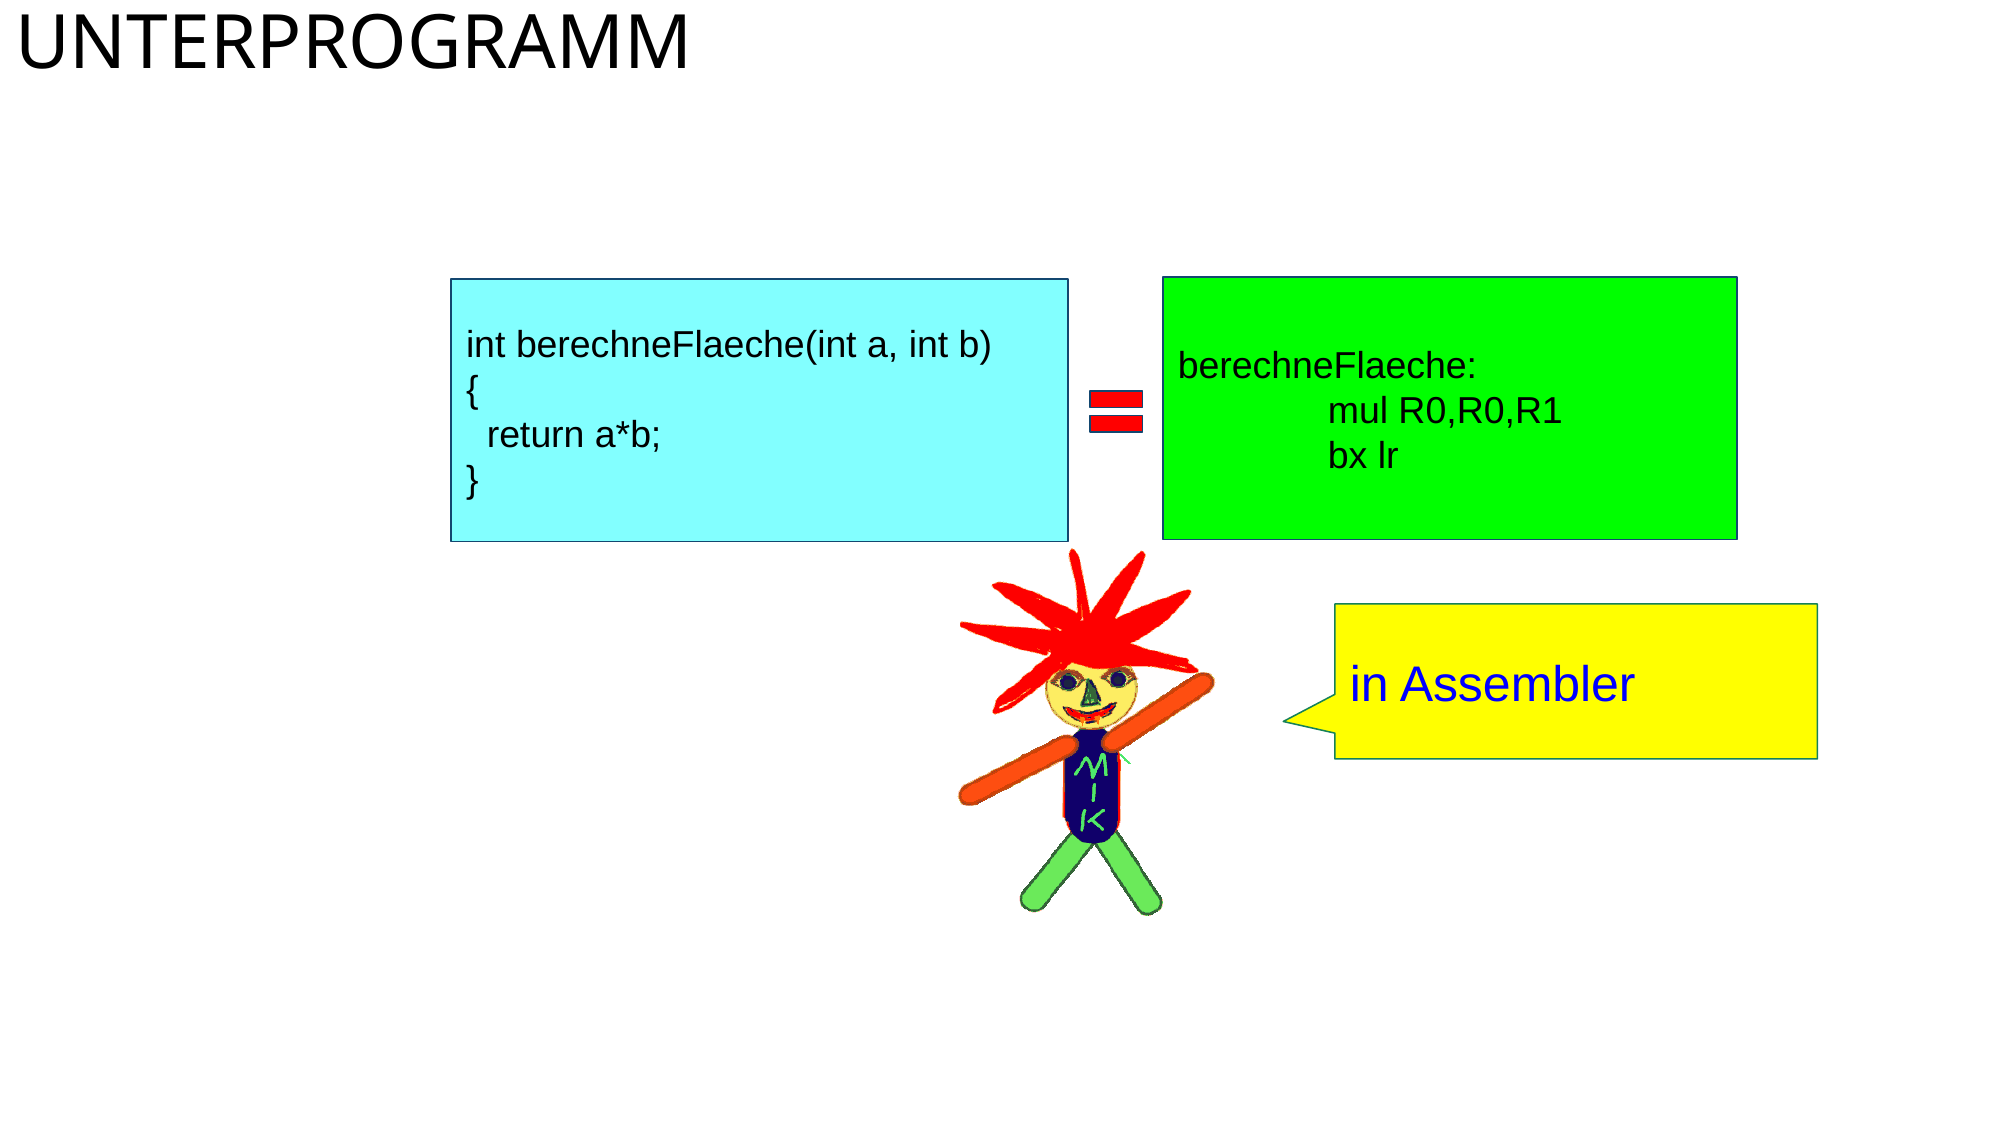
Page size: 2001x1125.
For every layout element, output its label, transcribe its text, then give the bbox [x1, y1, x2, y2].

text_box in Assembler [1283, 603, 1818, 759]
text_box int berechneFlaeche(int a, int b) { return a*b; } [450, 278, 1068, 542]
text_box [1090, 415, 1143, 432]
picture [931, 539, 1232, 925]
title UNTERPROGRAMM [0, 7, 772, 83]
text_box berechneFlaeche: mul R0,R0,R1 bx lr [1162, 276, 1738, 540]
text_box [1090, 390, 1143, 408]
